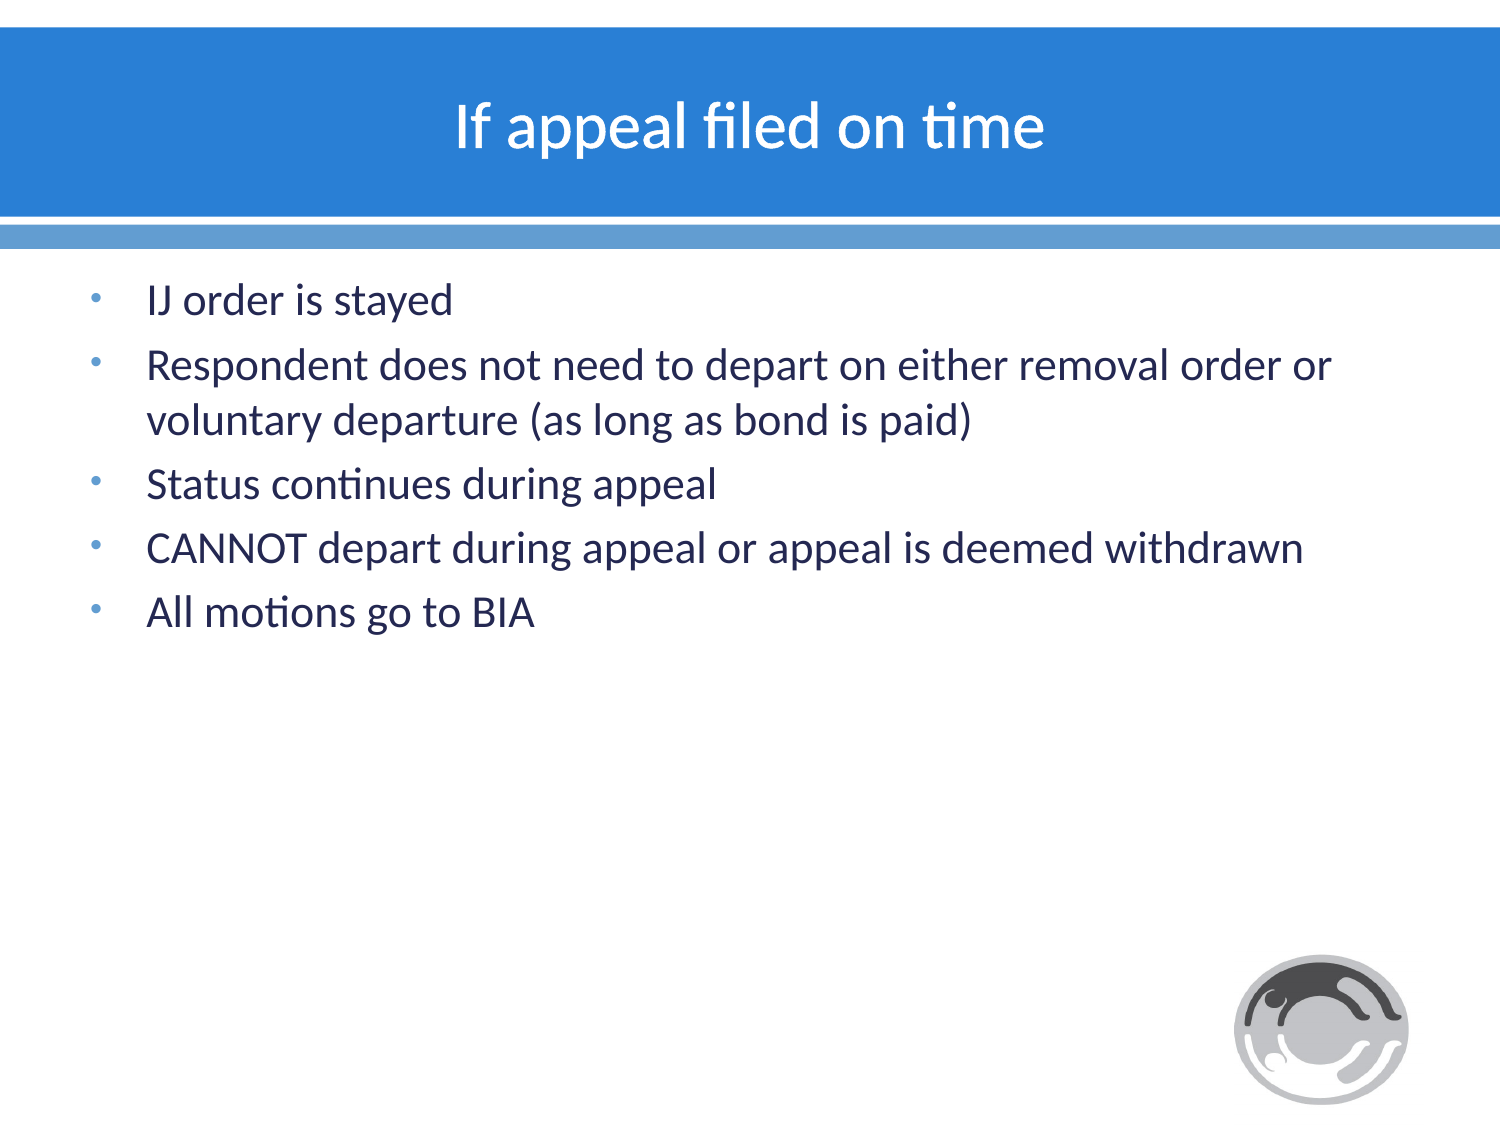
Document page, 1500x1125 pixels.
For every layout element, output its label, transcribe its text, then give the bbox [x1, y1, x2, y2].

picture [1234, 1005, 1424, 1125]
title If appeal filed on time [75, 29, 1425, 213]
list IJ order is stayed Respondent does not need to depart on either removal order or voluntary departure (as long as bond is paid) Status continues during appeal CANNOT depart during appeal or appeal is deemed withdrawn All motions go to BIA [75, 262, 1425, 1005]
